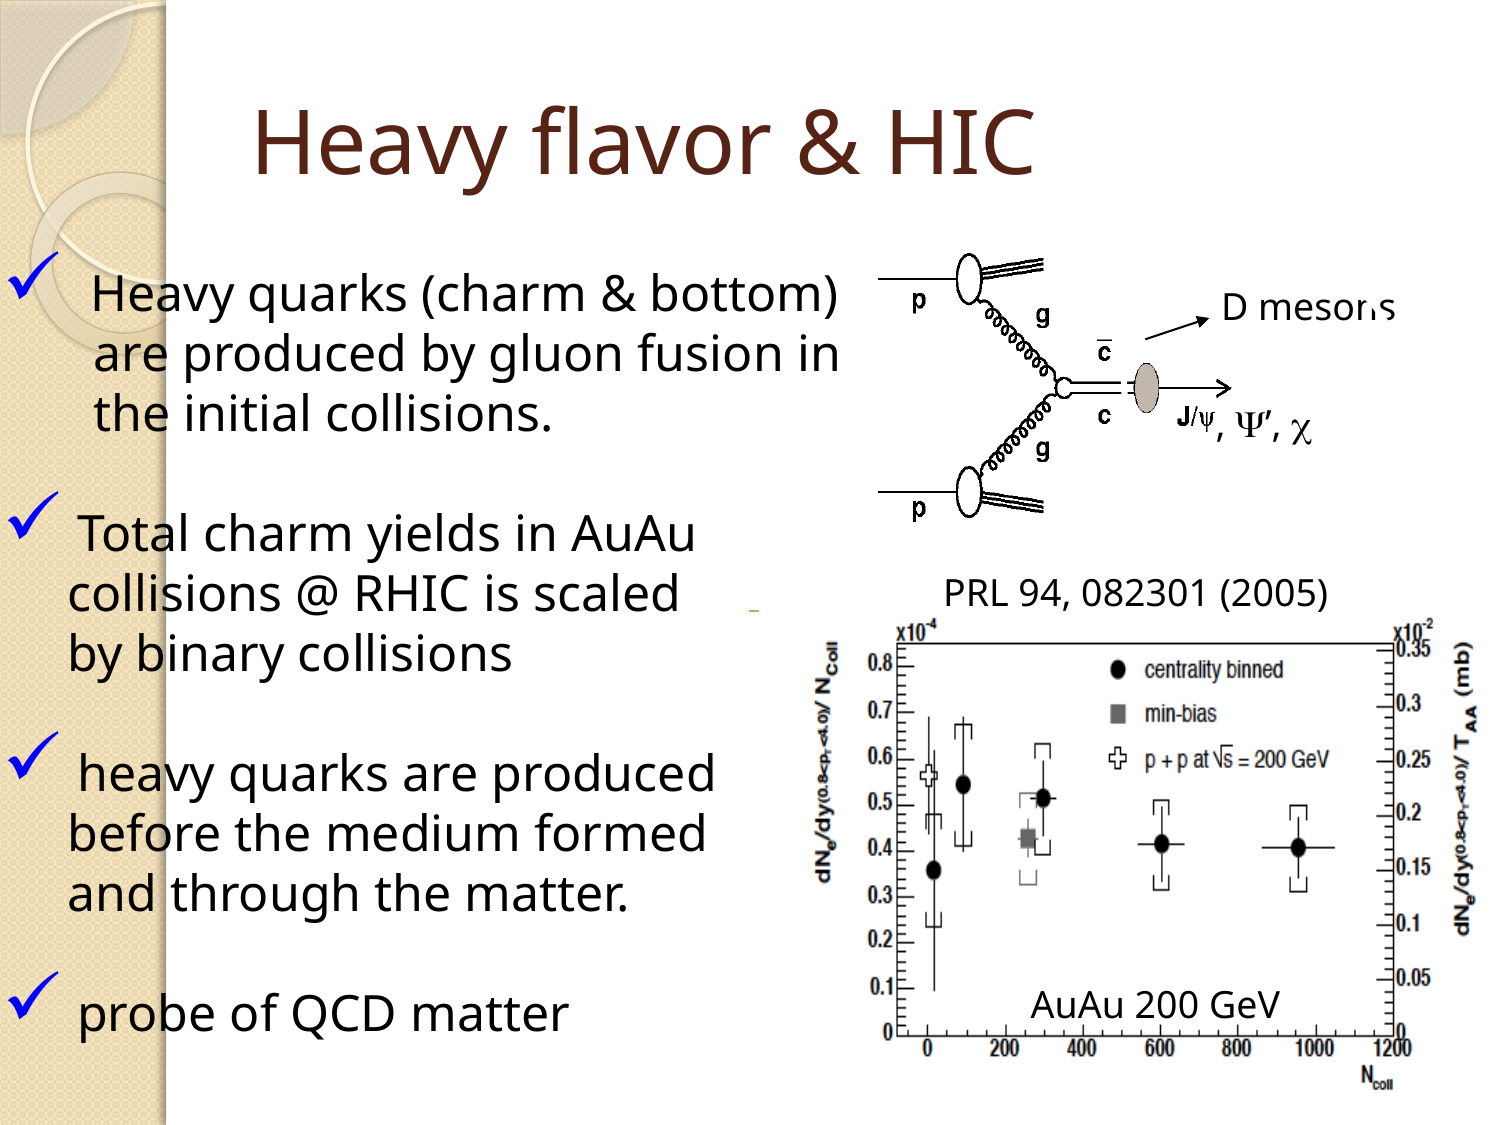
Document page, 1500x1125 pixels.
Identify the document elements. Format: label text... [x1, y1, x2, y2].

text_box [856, 232, 1409, 564]
title Heavy flavor & HIC [235, 45, 1466, 233]
text_box [734, 561, 774, 628]
picture [788, 591, 1500, 1113]
text_box PRL 94, 082301 (2005) [928, 575, 1344, 589]
text_box Heavy quarks (charm & bottom) are produced by gluon fusion in the initial collisions. Total charm yields in AuAu collisions @ RHIC is scaled by binary collisions heavy quarks are produced before the medium formed and through the matter. probe of QCD matter [0, 253, 870, 1125]
